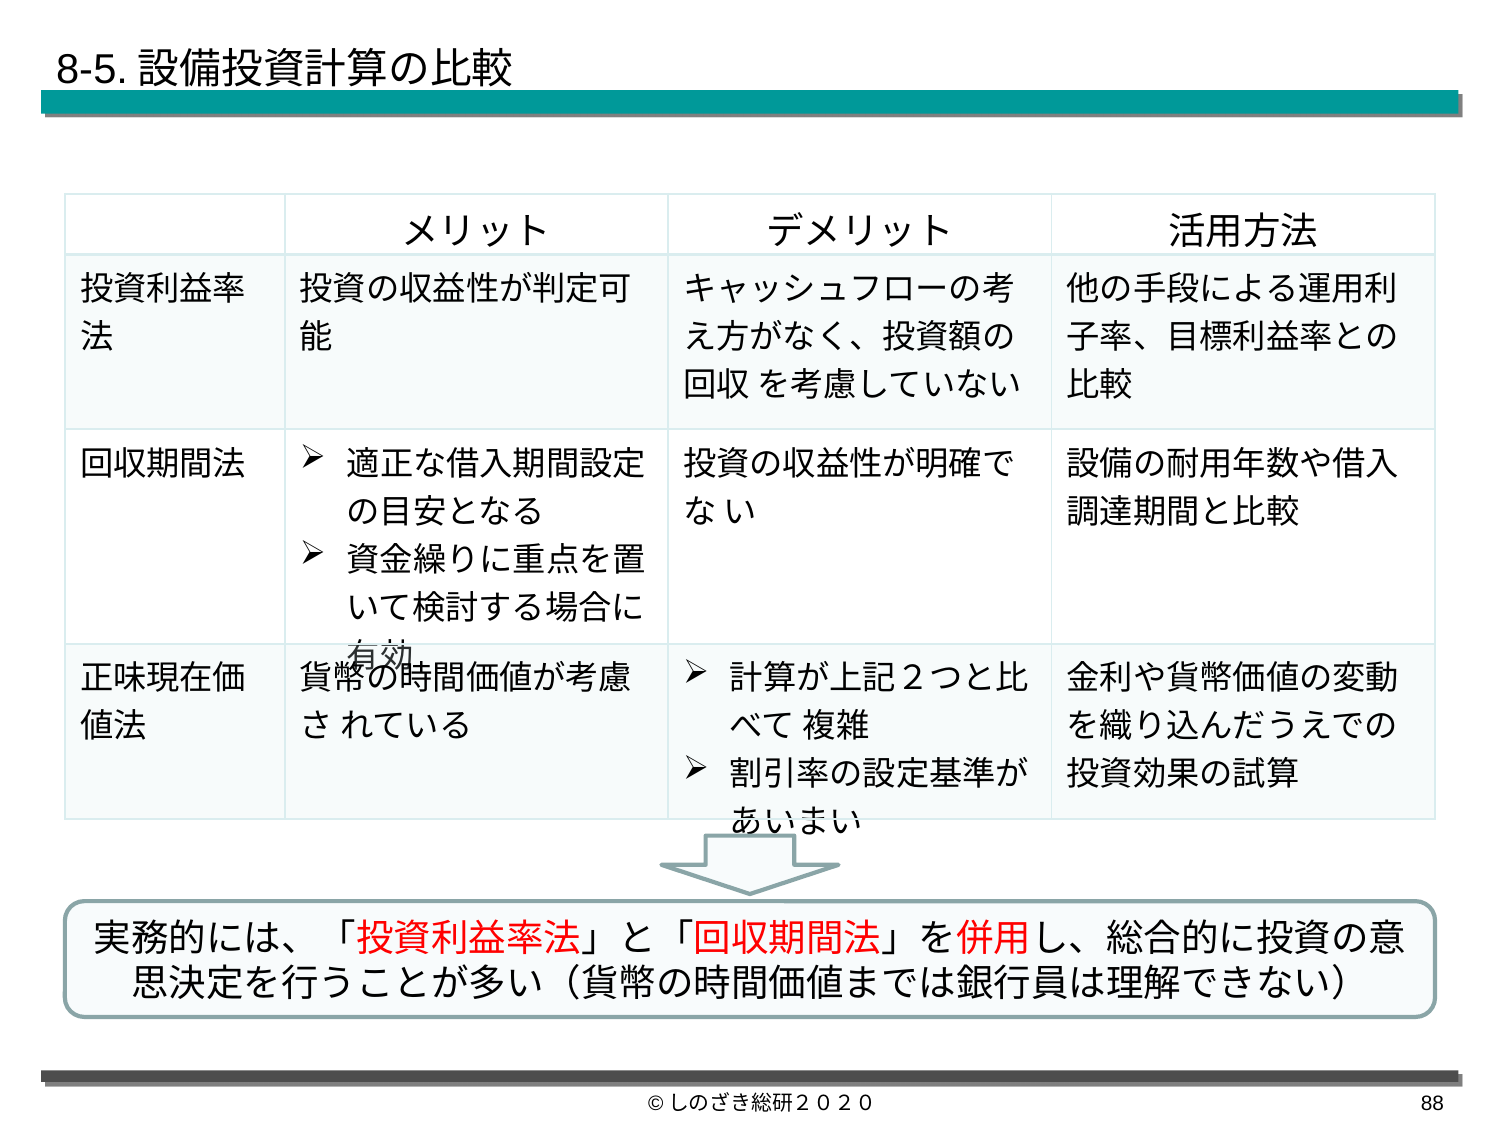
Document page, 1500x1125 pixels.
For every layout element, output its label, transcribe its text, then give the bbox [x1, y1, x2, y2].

table_cell 適正な借入期間設定の目安となる 資金繰りに重点を置いて検討する場合に有効 [286, 430, 667, 643]
footer ©しのざき総研２０２０ [524, 1082, 1000, 1125]
text_box 8-5.設備投資計算の比較 [41, 34, 1032, 100]
table_cell 正味現在価値法 [66, 645, 284, 818]
table_header メリット [286, 195, 667, 253]
table_cell 貨幣の時間価値が考慮さ れている [286, 645, 667, 818]
text_box 実務的には、「投資利益率法」と「回収期間法」を併用し、総合的に投資の意思決定を行うことが多い（貨幣の時間価値までは銀行員は理解できない） [62, 899, 1438, 1020]
table_cell 他の手段による運用利子率、目標利益率との比較 [1052, 256, 1434, 428]
table_cell 投資の収益性が判定可能 [286, 256, 667, 428]
table_cell 投資の収益性が明確でな い [669, 430, 1051, 643]
table_cell 設備の耐用年数や借入調達期間と比較 [1052, 430, 1434, 643]
table_header 活用方法 [1052, 195, 1434, 253]
table_header デメリット [669, 195, 1051, 253]
table_header [66, 195, 284, 253]
table_cell キャッシュフローの考え方がなく、投資額の回収 を考慮していない [669, 256, 1051, 428]
text_box [659, 833, 841, 897]
table_cell 計算が上記２つと比べて 複雑 割引率の設定基準があいまい [669, 645, 1051, 818]
table_cell 投資利益率法 [66, 256, 284, 428]
table_cell 回収期間法 [66, 430, 284, 643]
slide_number 87 [1108, 1082, 1459, 1125]
table_cell 金利や貨幣価値の変動を織り込んだうえでの投資効果の試算 [1052, 645, 1434, 818]
